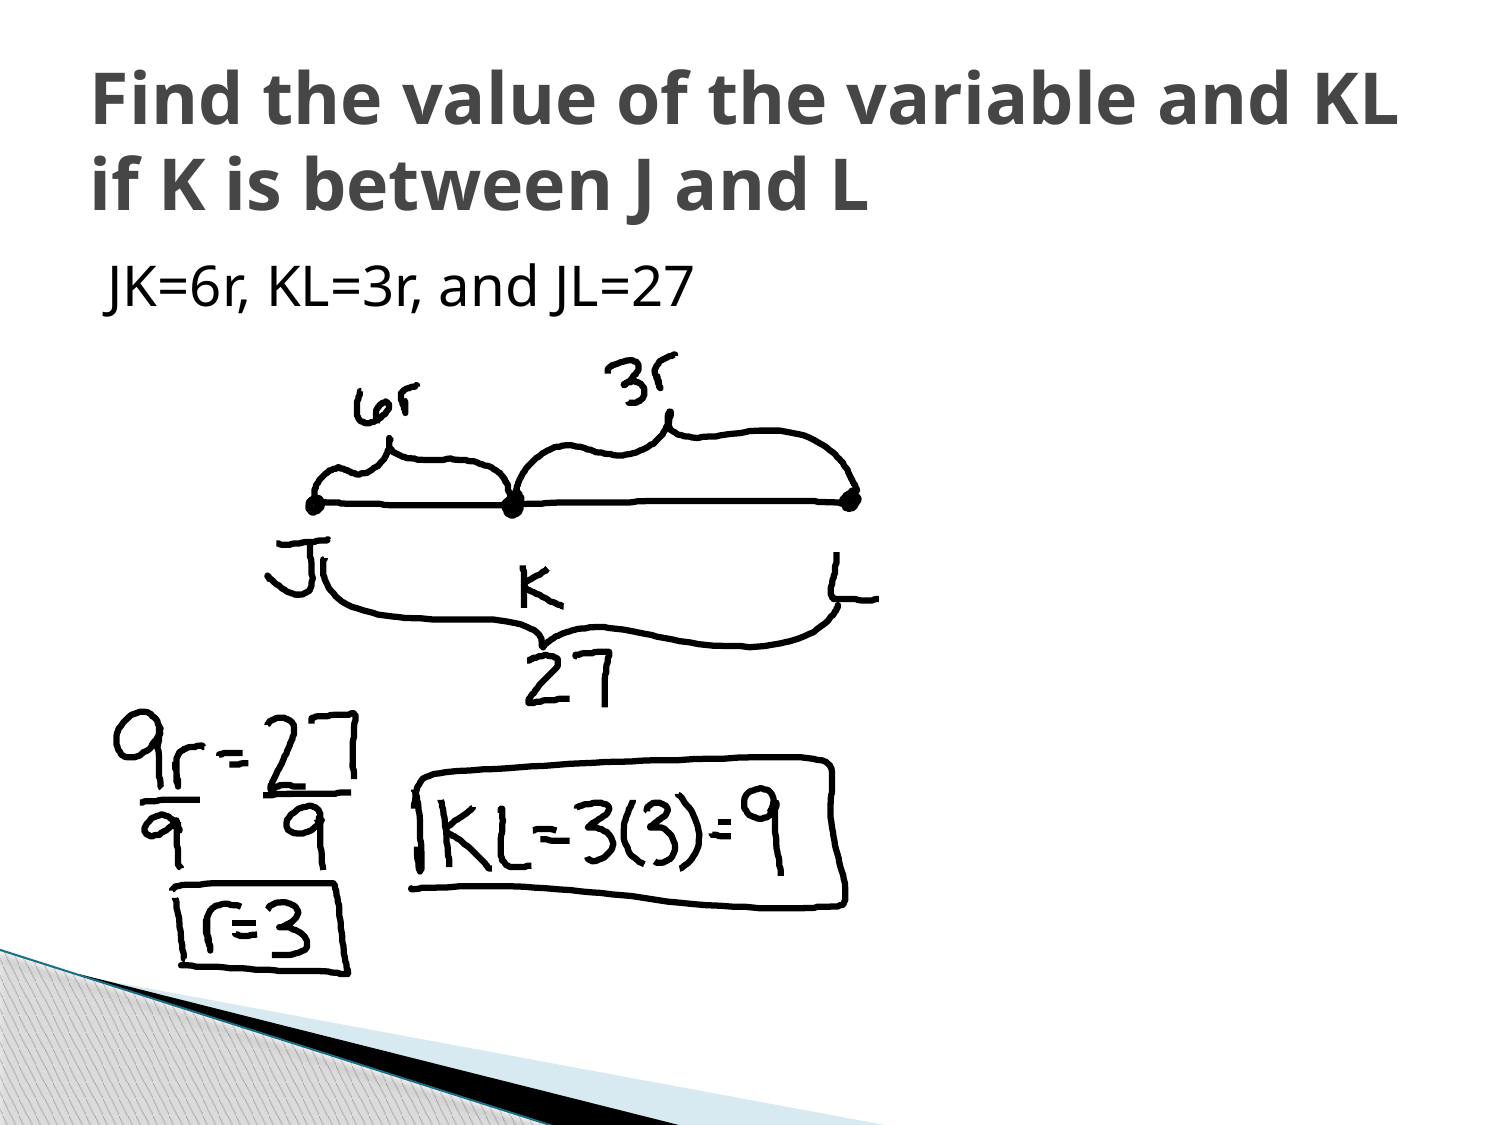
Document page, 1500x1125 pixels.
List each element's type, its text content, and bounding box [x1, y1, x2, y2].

list JK=6r, KL=3r, and JL=27 [75, 243, 1425, 986]
title Find the value of the variable and KL if K is between J and L [75, 45, 1425, 233]
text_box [116, 354, 880, 975]
